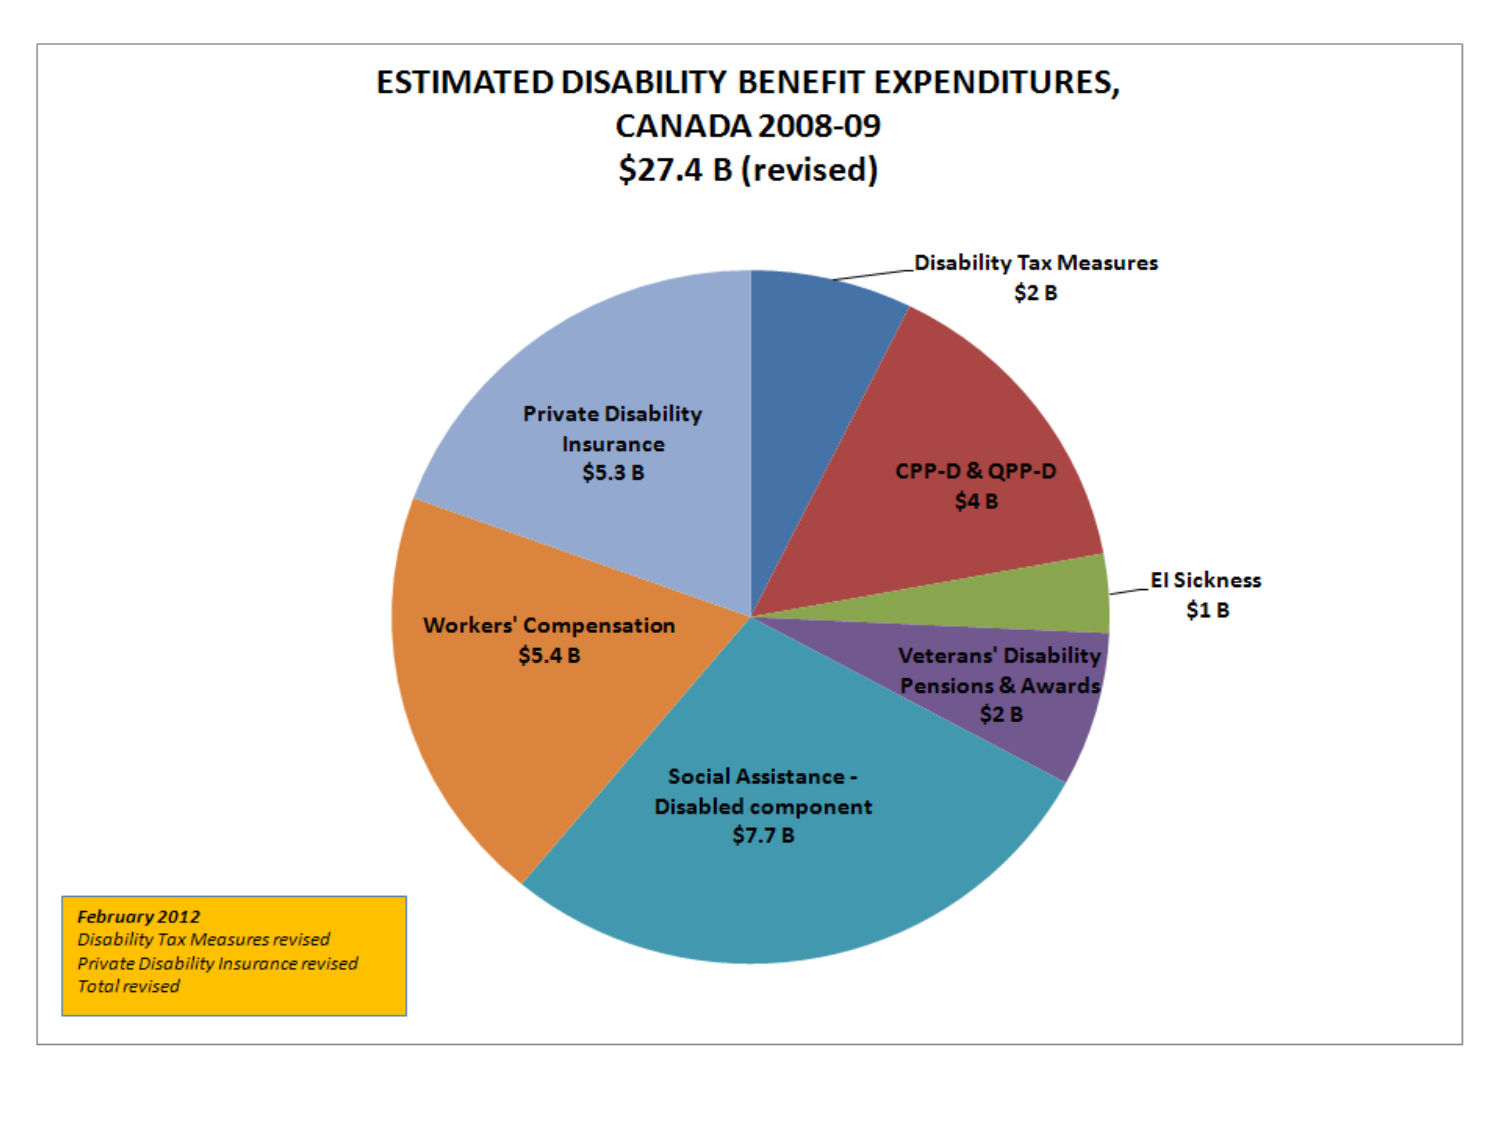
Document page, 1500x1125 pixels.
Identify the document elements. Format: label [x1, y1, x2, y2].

picture [35, 42, 1465, 1047]
